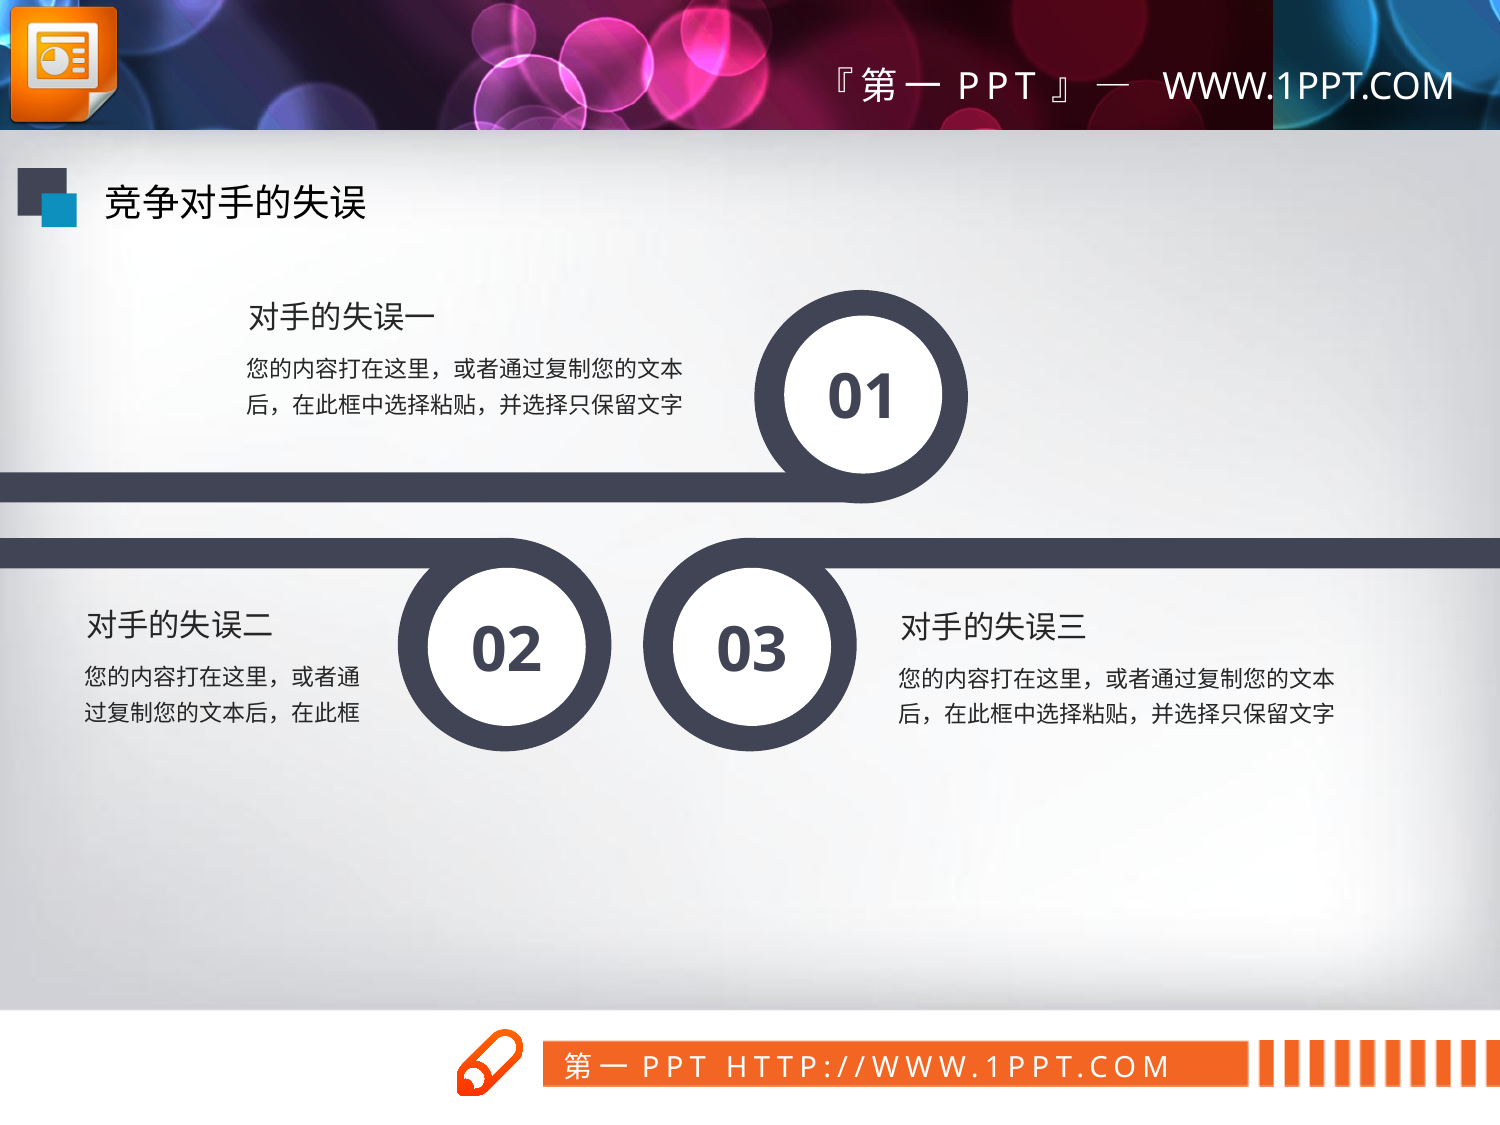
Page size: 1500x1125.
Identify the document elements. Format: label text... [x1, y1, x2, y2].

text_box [397, 537, 612, 752]
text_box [754, 289, 969, 504]
text_box 对手的失误一 [237, 291, 448, 341]
text_box 对手的失误二 [74, 599, 286, 649]
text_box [642, 537, 857, 752]
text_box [17, 167, 77, 228]
text_box 您的内容打在这里，或者通过复制您的文本后，在此框中选择粘贴，并选择只保留文字 [235, 341, 711, 424]
picture [543, 1040, 1500, 1087]
text_box [0, 538, 395, 569]
picture [0, 0, 1500, 1012]
text_box 对手的失误三 [889, 601, 1100, 650]
text_box 竞争对手的失误 [90, 171, 383, 232]
text_box [859, 538, 1500, 569]
text_box 您的内容打在这里，或者通过复制您的文本后，在此框中选择粘贴，并选择只保留文字 [887, 650, 1363, 733]
text_box 您的内容打在这里，或者通过复制您的文本后，在此框 [73, 649, 386, 732]
text_box [0, 472, 749, 503]
